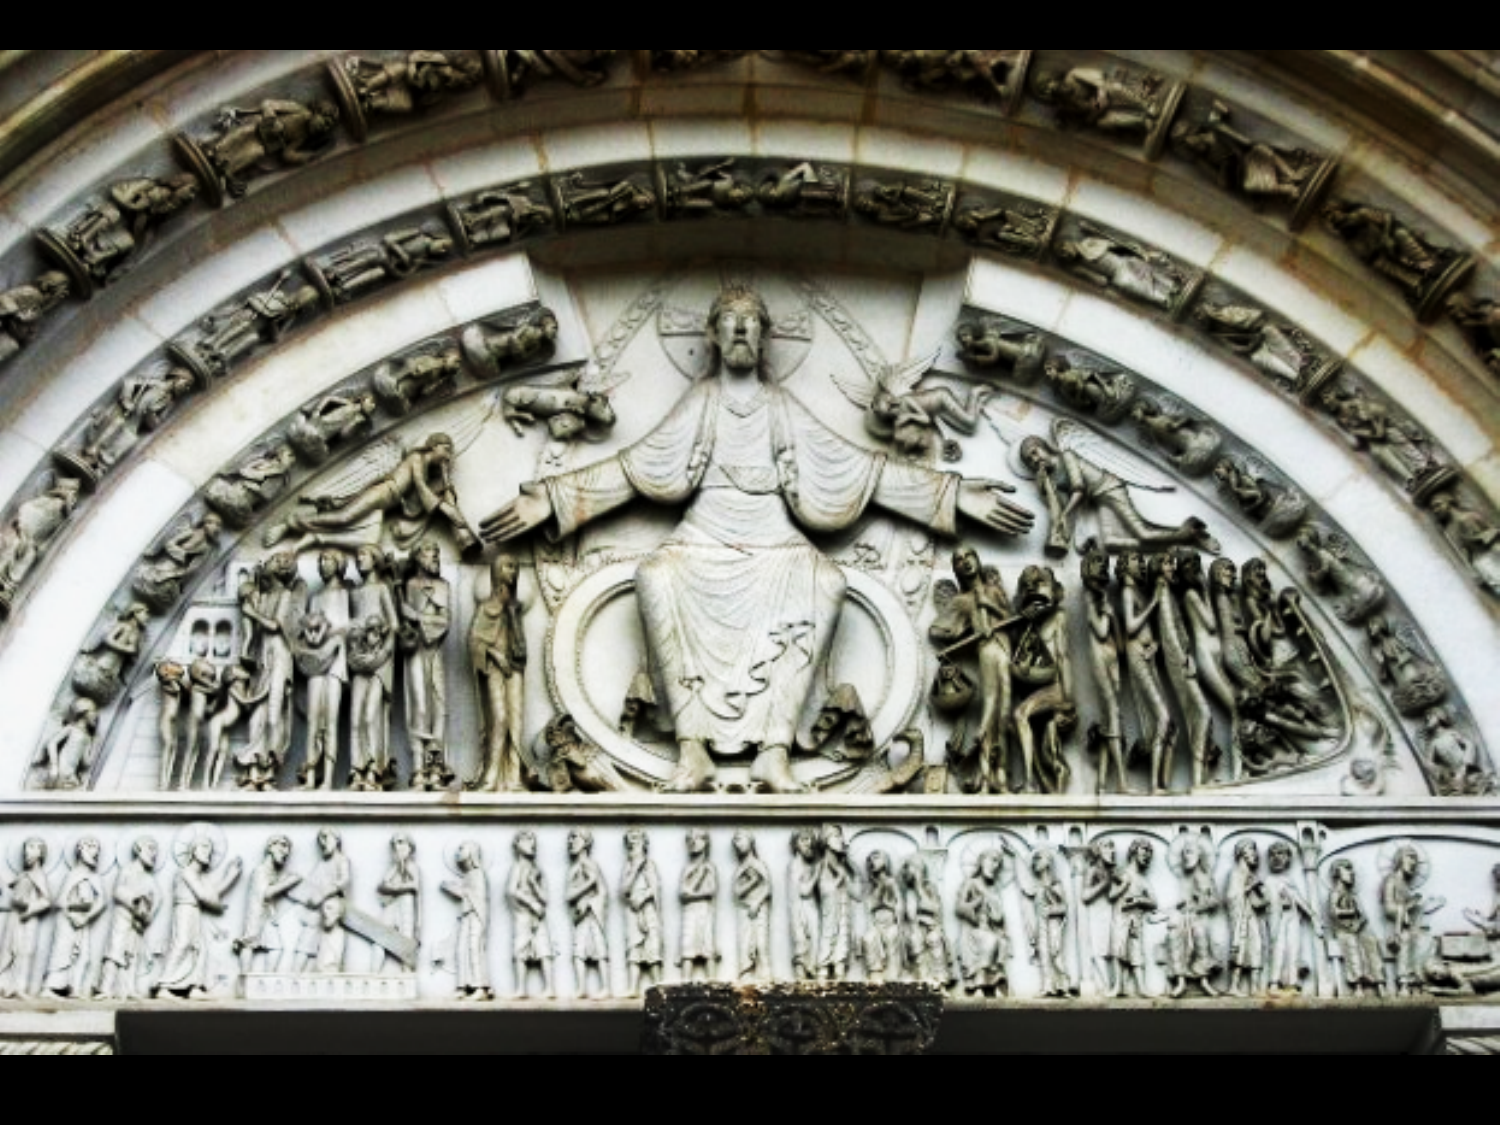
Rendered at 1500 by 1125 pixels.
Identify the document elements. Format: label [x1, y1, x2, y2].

picture [0, 50, 1500, 1055]
